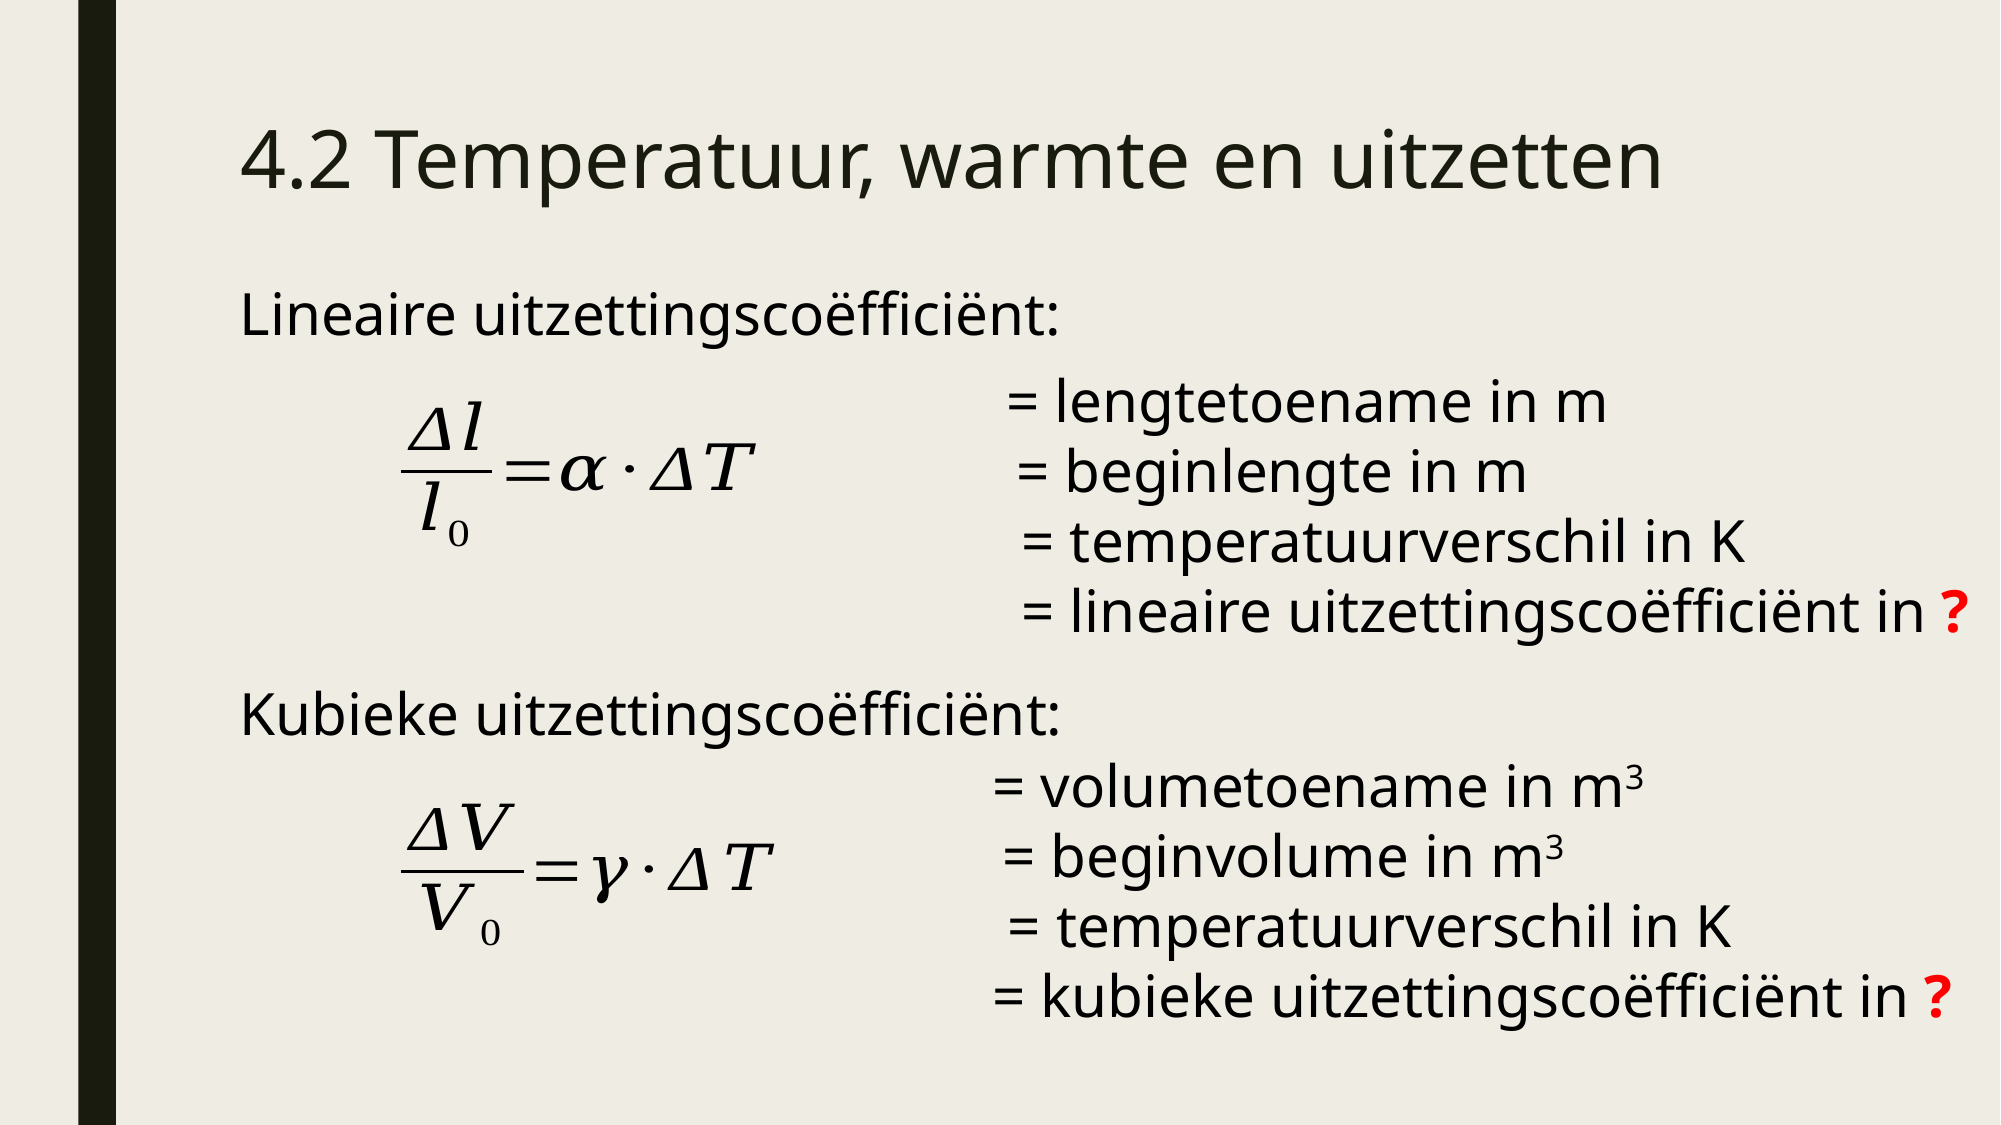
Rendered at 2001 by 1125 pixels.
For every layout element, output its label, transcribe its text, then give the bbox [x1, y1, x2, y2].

text_box Lineaire uitzettingscoëfficiënt: [225, 269, 1953, 425]
title 4.2 Temperatuur, warmte en uitzetten [225, 112, 1729, 269]
text_box Kubieke uitzettingscoëfficiënt: [225, 670, 1953, 825]
